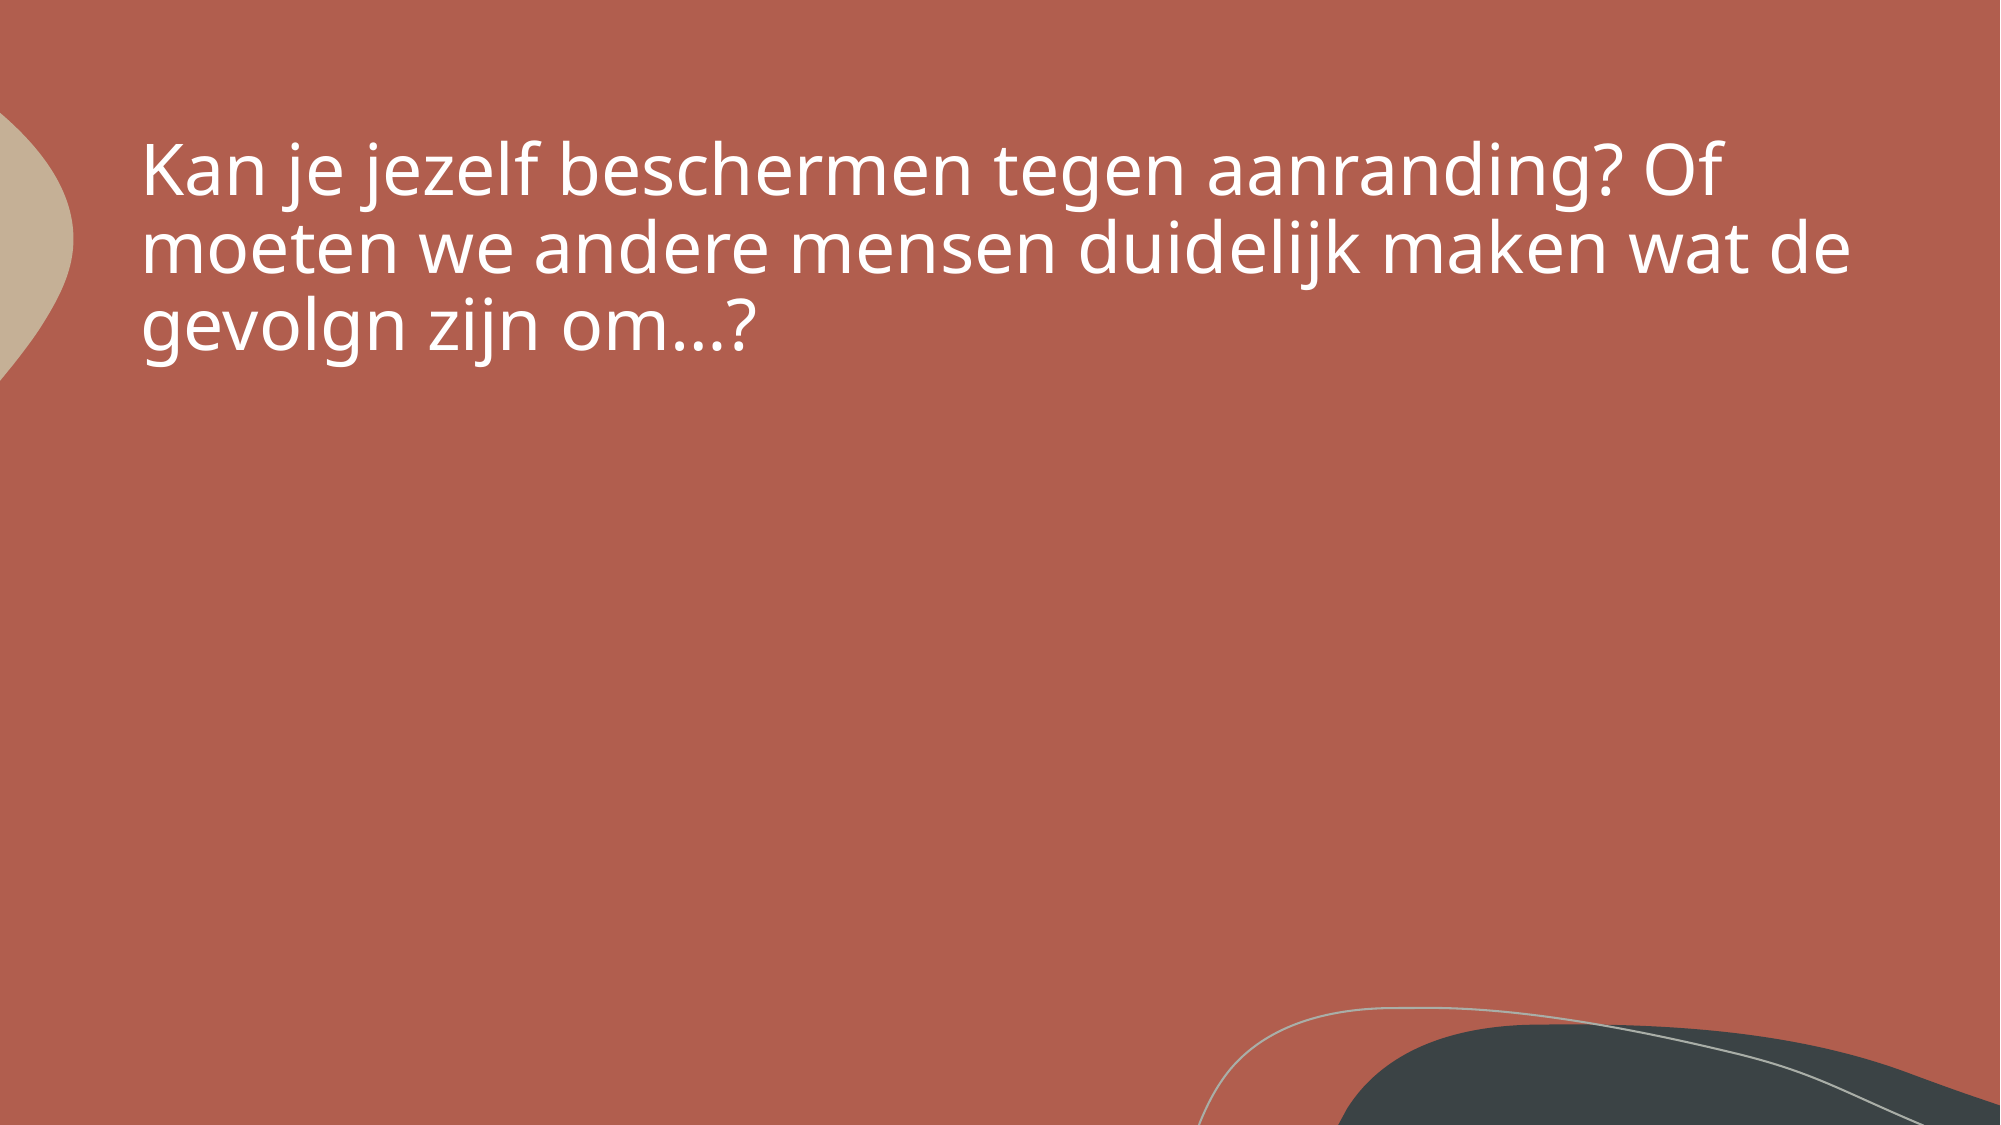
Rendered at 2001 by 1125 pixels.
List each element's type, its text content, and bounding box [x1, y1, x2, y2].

title Kan je jezelf beschermen tegen aanranding? Of moeten we andere mensen duidelijk maken wat de gevolgn zijn om…? [125, 125, 1875, 375]
